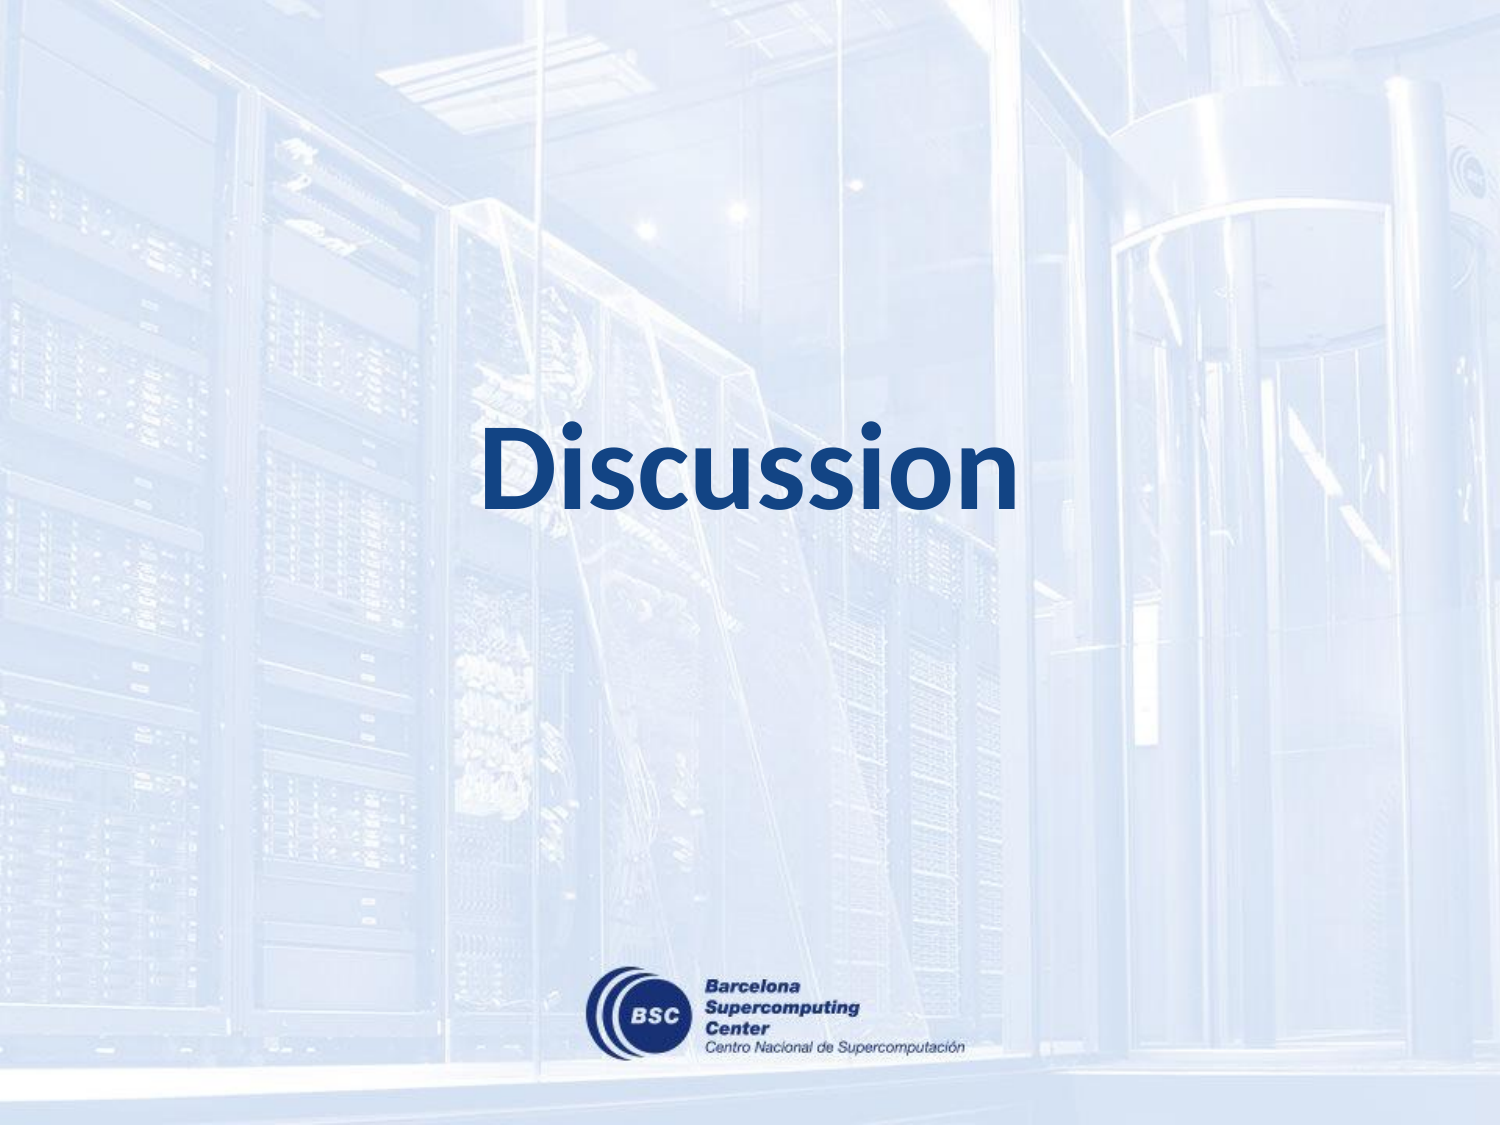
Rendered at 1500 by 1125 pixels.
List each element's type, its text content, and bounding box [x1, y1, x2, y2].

picture [0, 0, 1500, 1125]
title Discussion [188, 143, 1311, 794]
